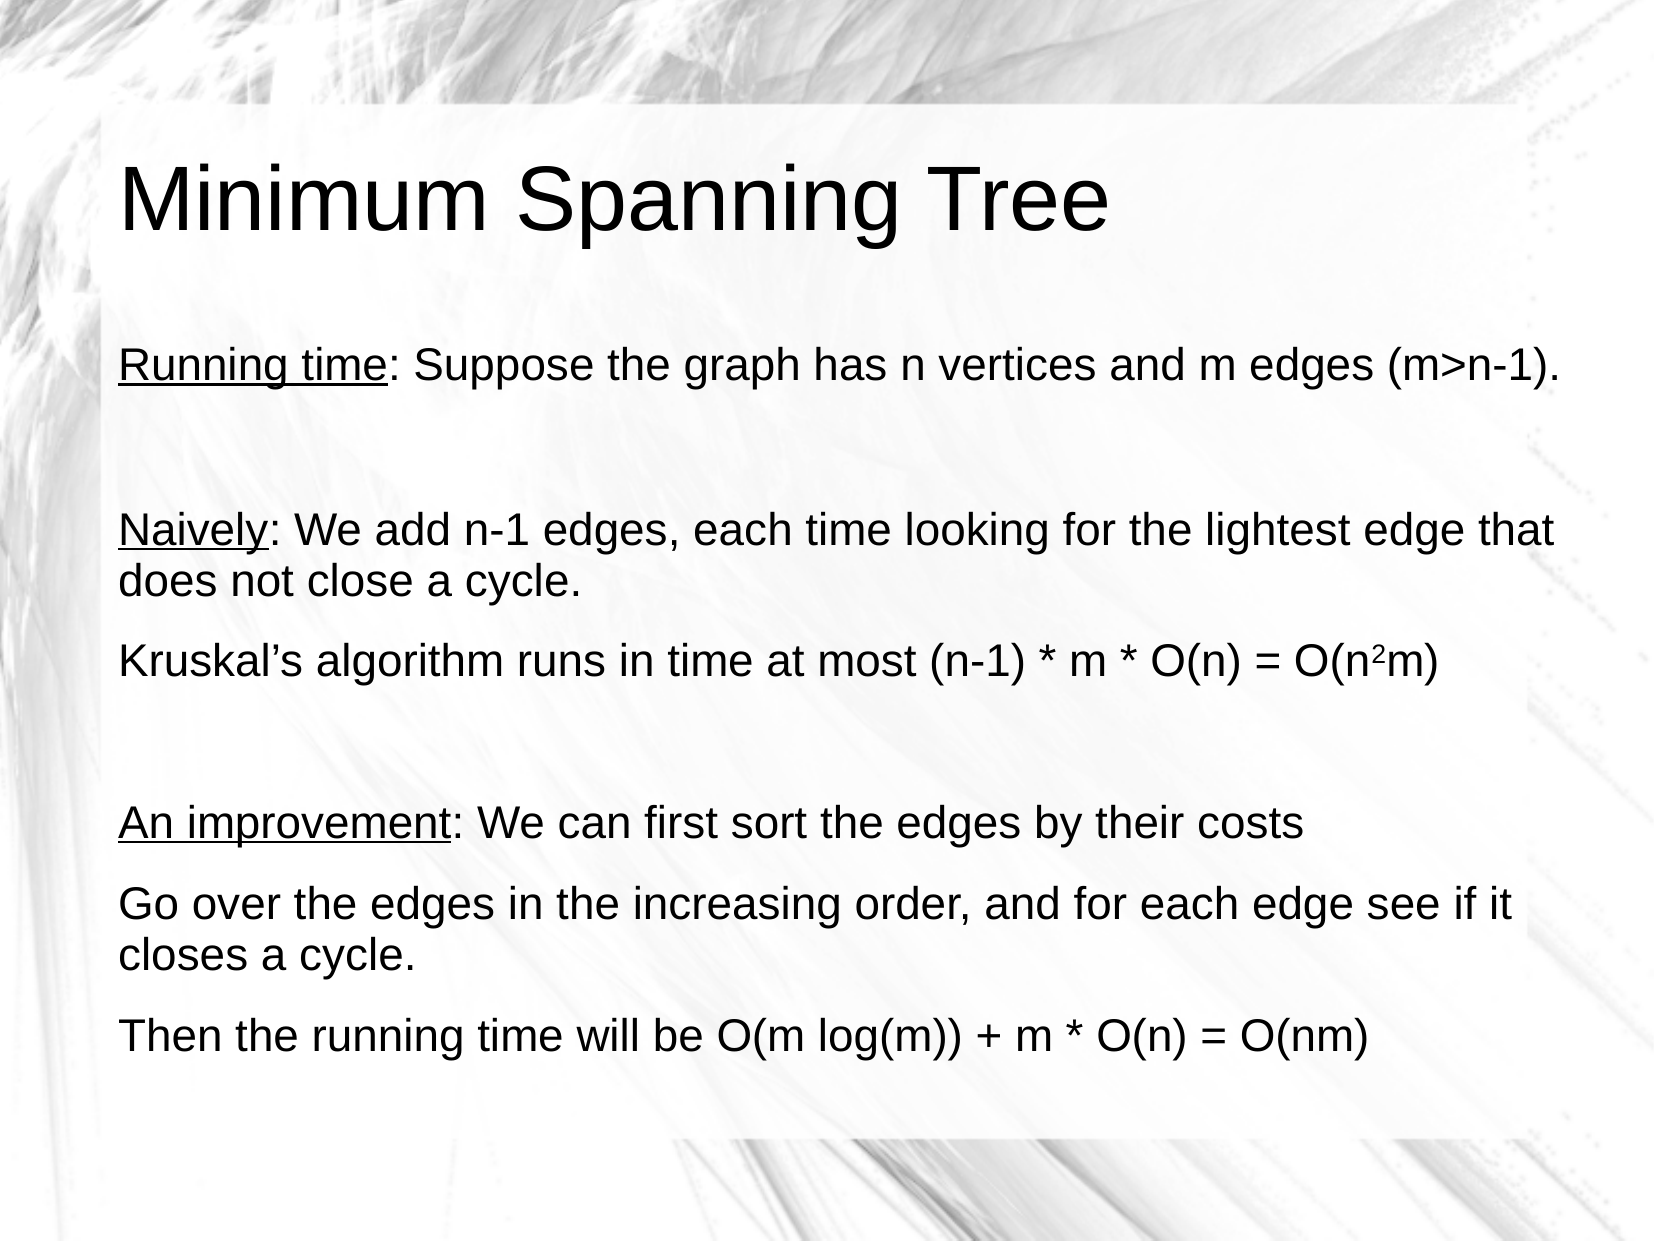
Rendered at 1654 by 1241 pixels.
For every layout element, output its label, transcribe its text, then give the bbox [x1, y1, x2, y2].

picture [0, 0, 1654, 1241]
title Minimum Spanning Tree [118, 93, 1506, 299]
list Running time: Suppose the graph has n vertices and m edges (m>n-1). Naively: We add n-1 edges, each time looking for the lightest edge that does not close a cycle. Kruskal’s algorithm runs in time at most (n-1) * m * O(n) = O(n2m) An improvement: We can first sort the edges by their costs Go over the edges in the increasing order, and for each edge see if it closes a cycle. Then the running time will be O(m log(m)) + m * O(n) = O(nm) [118, 331, 1571, 1120]
